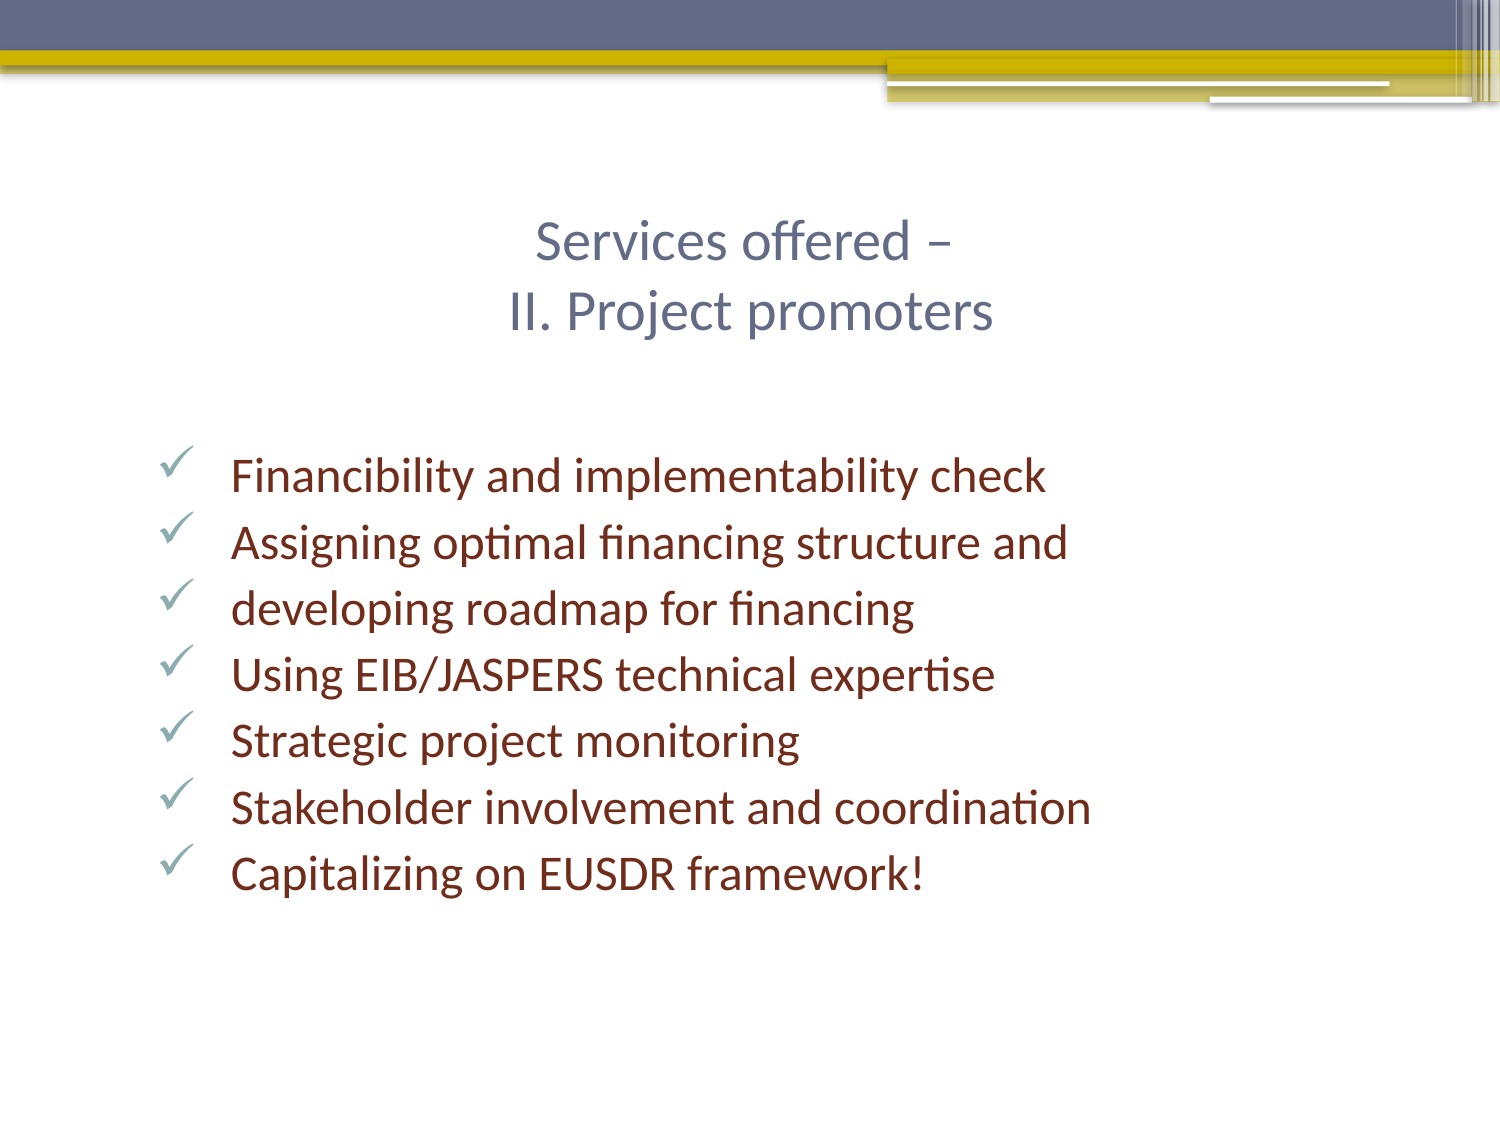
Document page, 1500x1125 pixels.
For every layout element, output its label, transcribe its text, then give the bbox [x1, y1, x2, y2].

list Financibility and implementability check Assigning optimal financing structure and developing roadmap for financing Using EIB/JASPERS technical expertise Strategic project monitoring Stakeholder involvement and coordination Capitalizing on EUSDR framework! [74, 368, 1426, 1079]
title Services offered – II. Project promoters [76, 184, 1428, 360]
